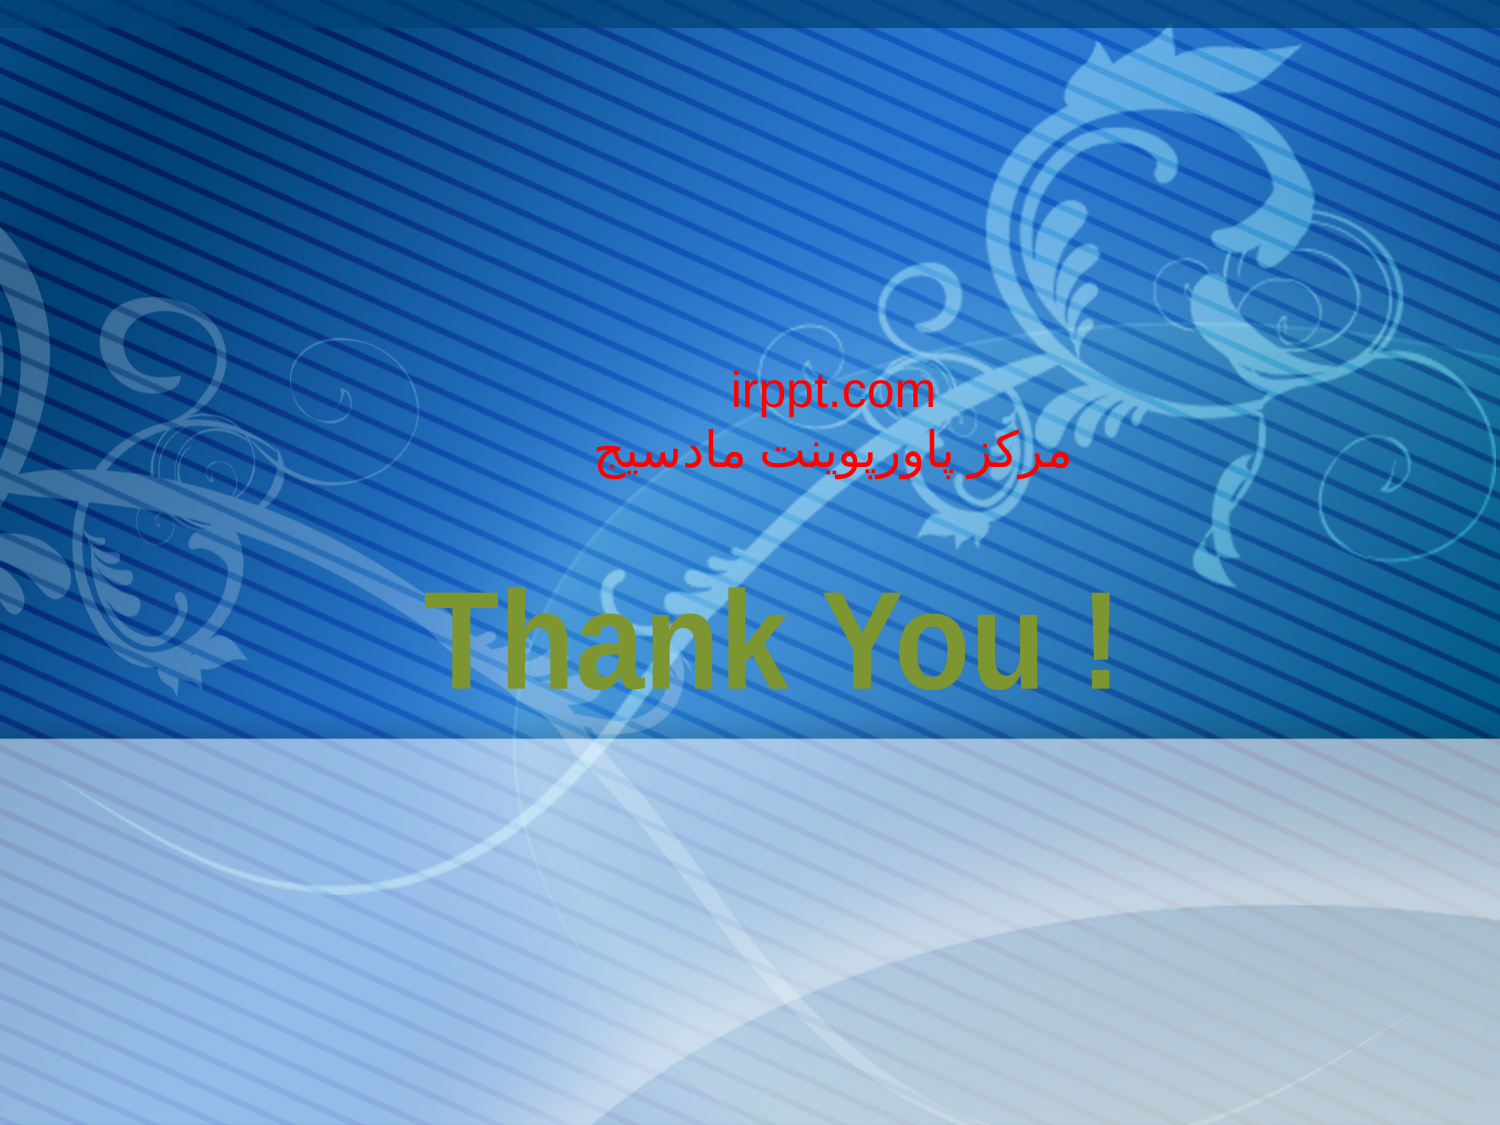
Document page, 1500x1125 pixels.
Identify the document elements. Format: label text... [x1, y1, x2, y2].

picture [1472, 710, 1482, 716]
picture [1482, 721, 1496, 725]
text_box irppt.com مرکز پاورپوینت مادسیج [578, 349, 1089, 485]
picture [0, 0, 1500, 1125]
